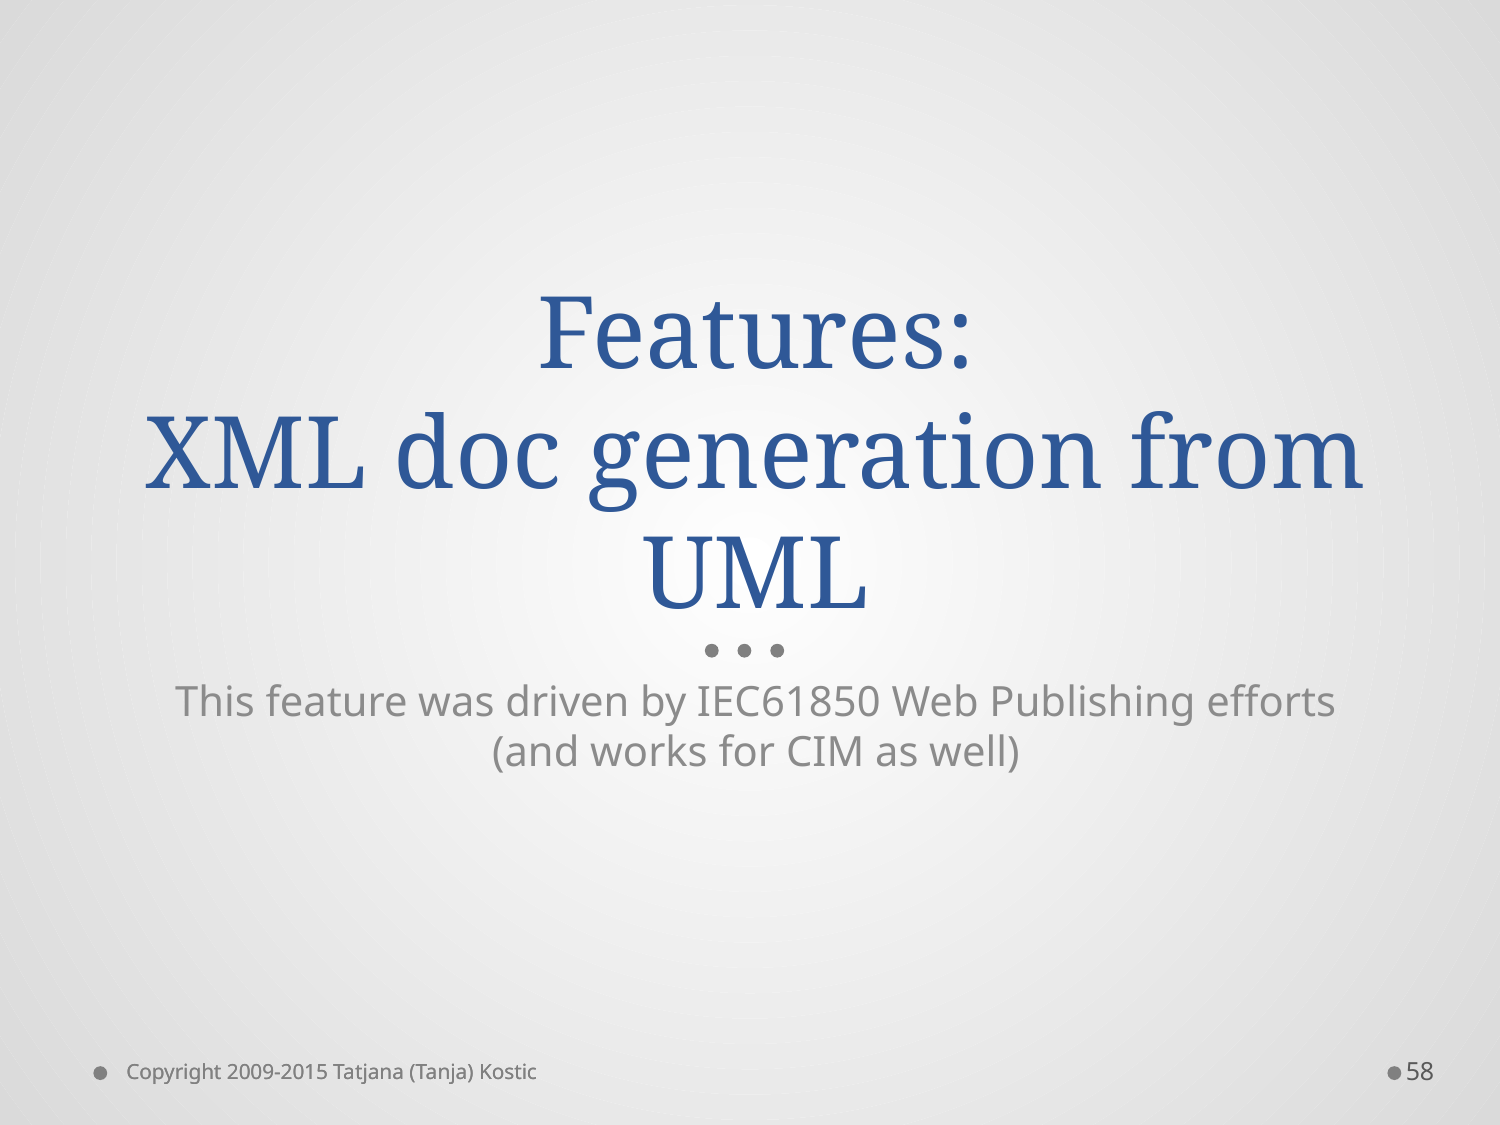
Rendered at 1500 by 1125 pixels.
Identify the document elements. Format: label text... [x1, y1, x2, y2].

slide_number 58 [1401, 1042, 1494, 1103]
title Features: XML doc generation from UML [118, 224, 1394, 636]
list This feature was driven by IEC61850 Web Publishing efforts (and works for CIM as well) [118, 667, 1394, 854]
